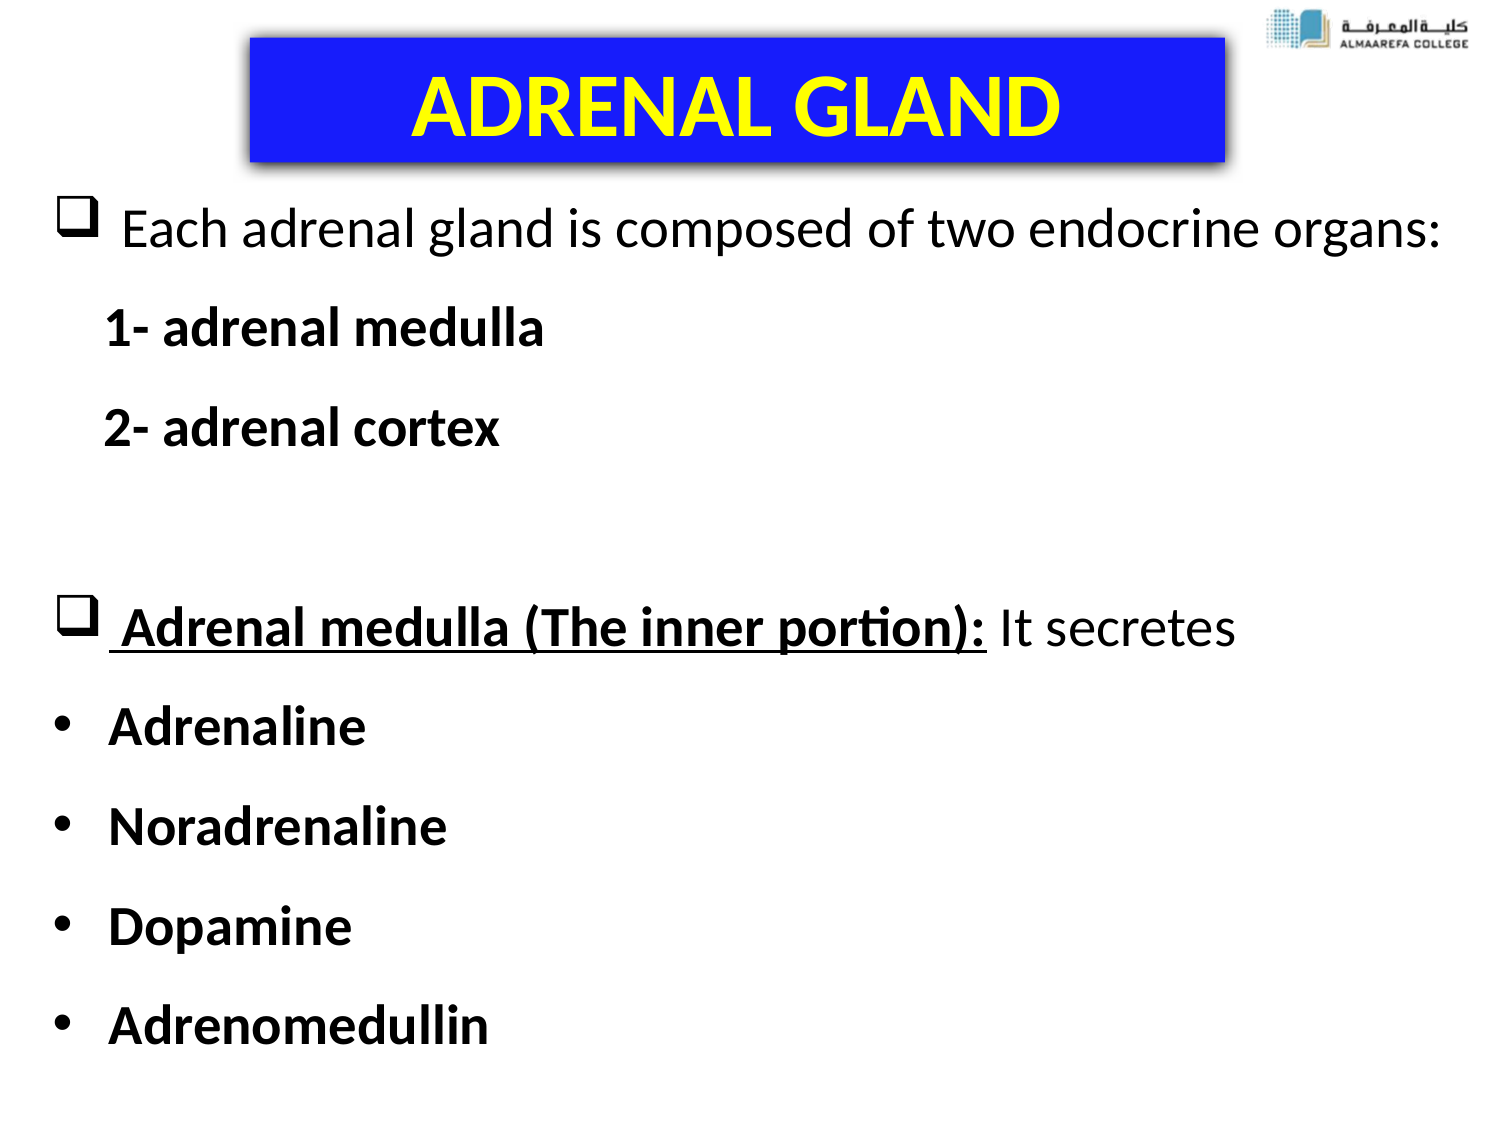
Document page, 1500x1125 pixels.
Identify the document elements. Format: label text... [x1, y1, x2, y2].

list Each adrenal gland is composed of two endocrine organs: 1- adrenal medulla 2- adrenal cortex Adrenal medulla (The inner portion): It secretes Adrenaline Noradrenaline Dopamine Adrenomedullin [37, 162, 1475, 1075]
title ADRENAL GLAND [249, 37, 1225, 162]
picture [1262, 0, 1473, 65]
